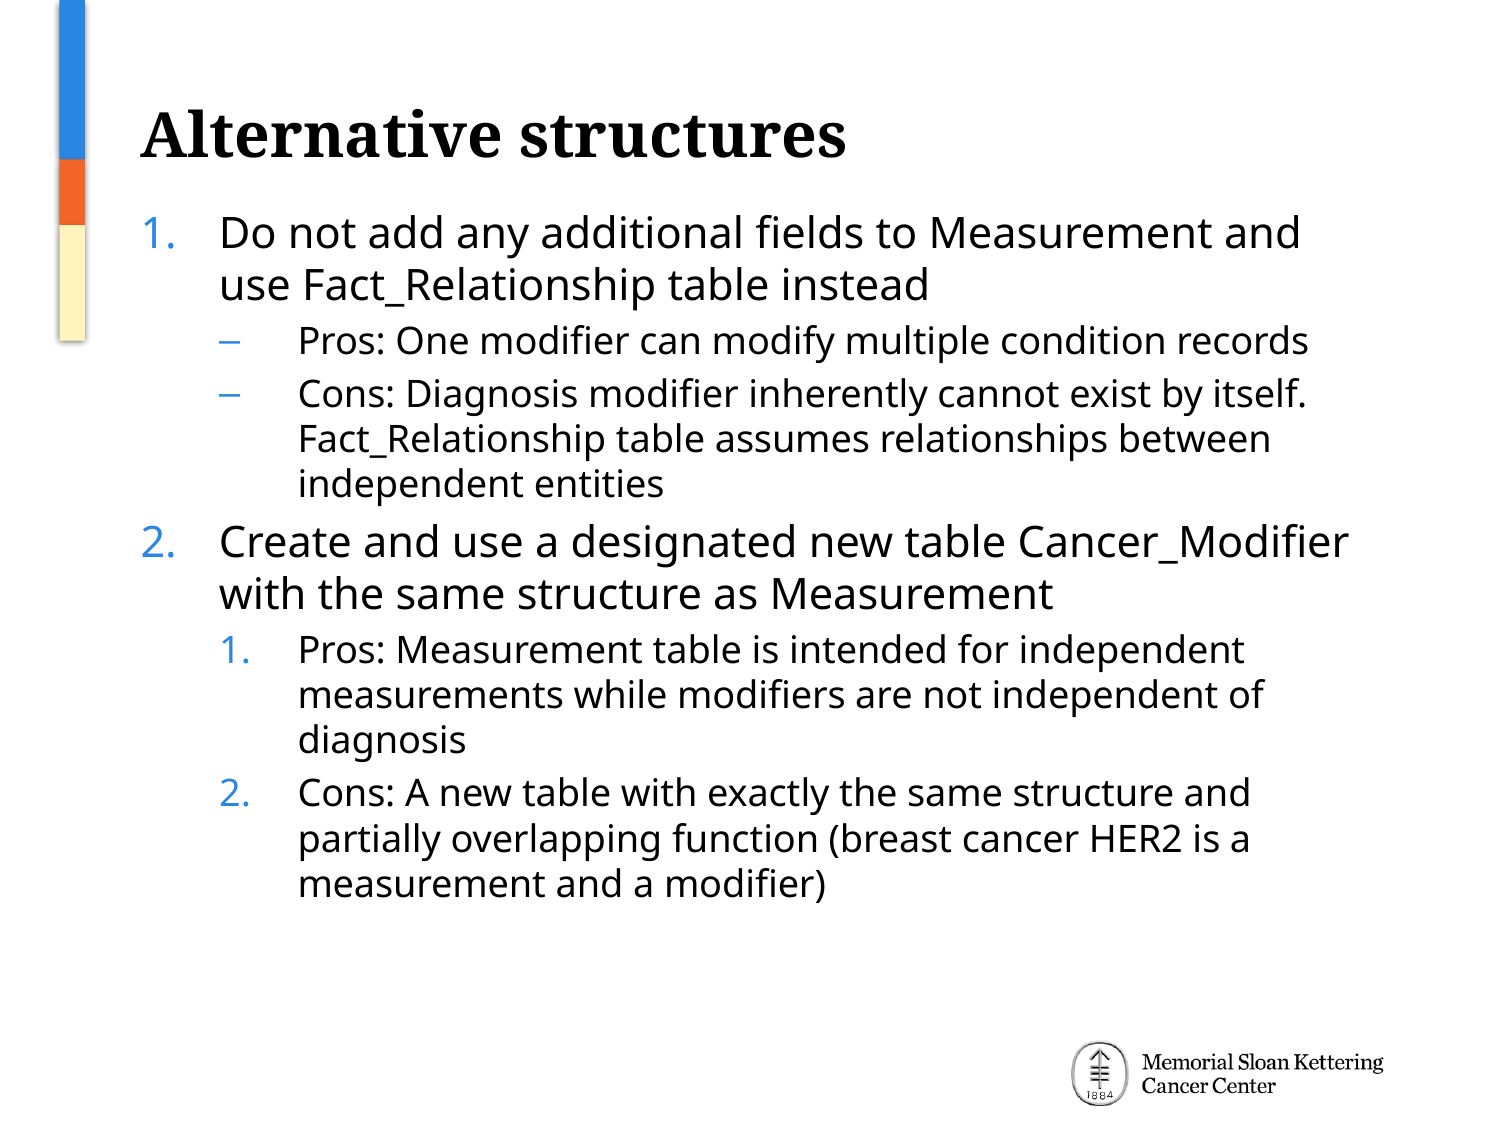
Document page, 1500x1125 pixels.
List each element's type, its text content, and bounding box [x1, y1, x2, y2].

title Alternative structures [125, 48, 1386, 178]
list Do not add any additional fields to Measurement and use Fact_Relationship table instead Pros: One modifier can modify multiple condition records Cons: Diagnosis modifier inherently cannot exist by itself. Fact_Relationship table assumes relationships between independent entities Create and use a designated new table Cancer_Modifier with the same structure as Measurement Pros: Measurement table is intended for independent measurements while modifiers are not independent of diagnosis Cons: A new table with exactly the same structure and partially overlapping function (breast cancer HER2 is a measurement and a modifier) [125, 197, 1386, 940]
